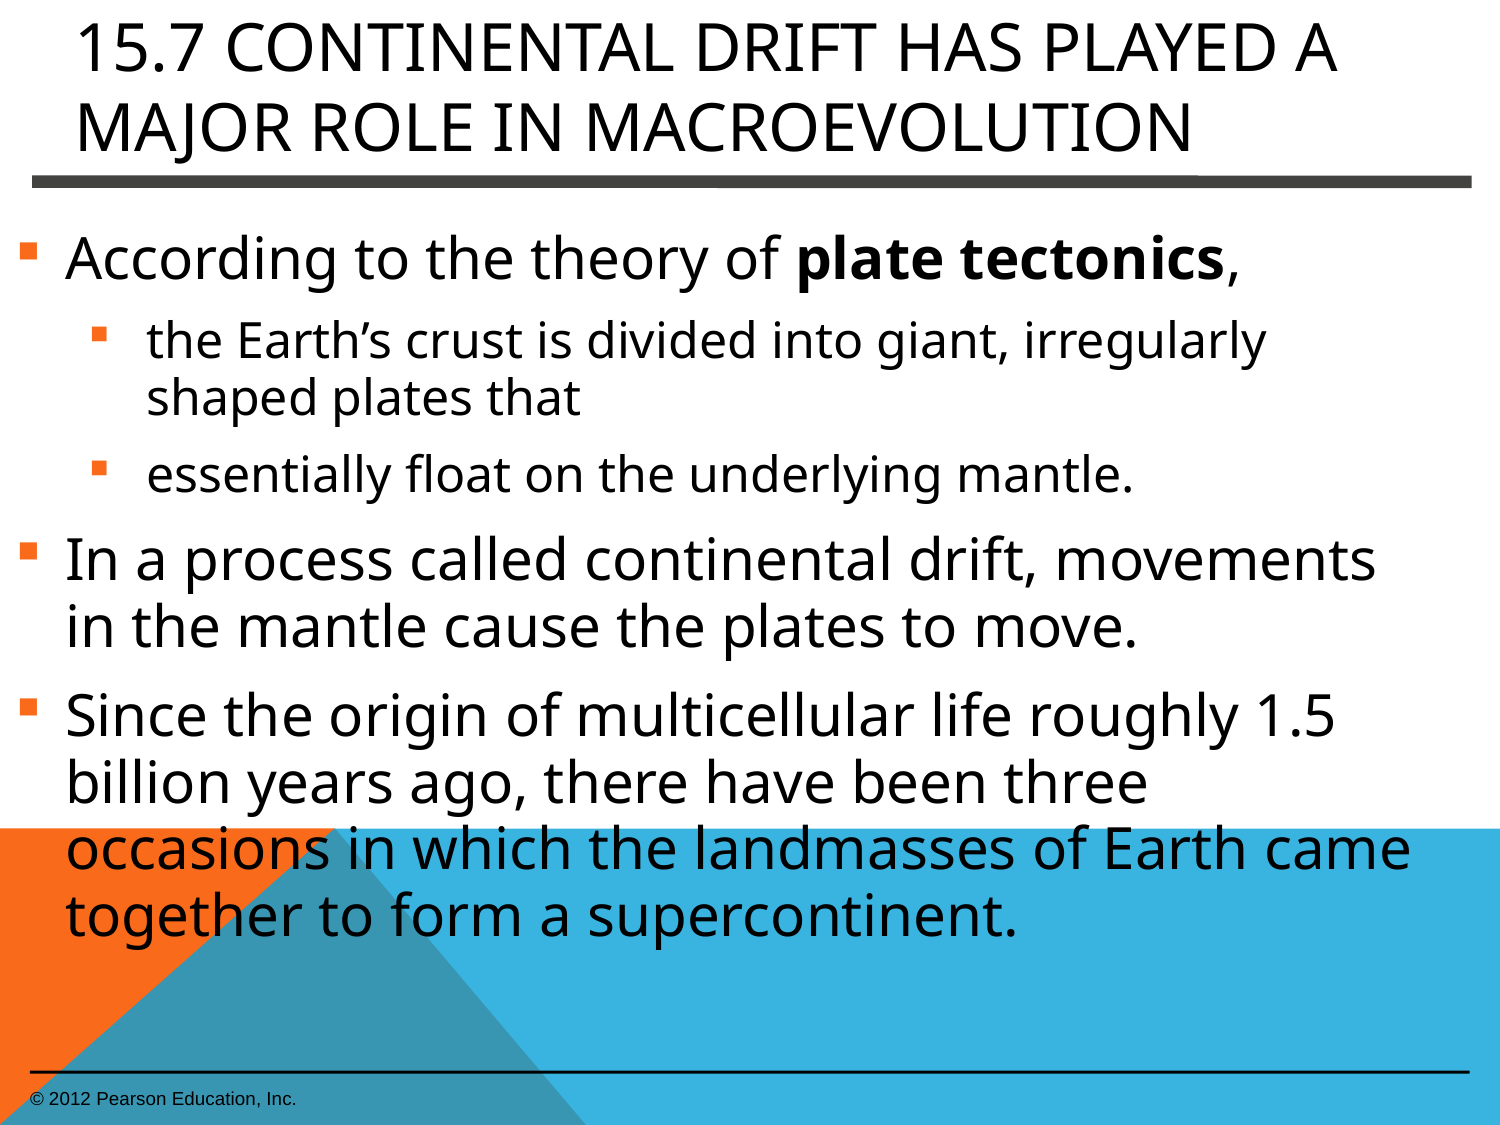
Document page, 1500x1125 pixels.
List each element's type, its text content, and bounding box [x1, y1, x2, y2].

text_box © 2012 Pearson Education, Inc. [29, 1086, 1470, 1110]
list According to the theory of plate tectonics, the Earth’s crust is divided into giant, irregularly shaped plates that essentially float on the underlying mantle. In a process called continental drift, movements in the mantle cause the plates to move. Since the origin of multicellular life roughly 1.5 billion years ago, there have been three occasions in which the landmasses of Earth came together to form a supercontinent. [0, 219, 1432, 1084]
title 15.7 Continental drift has played a major role in macroevolution [59, 0, 1500, 253]
